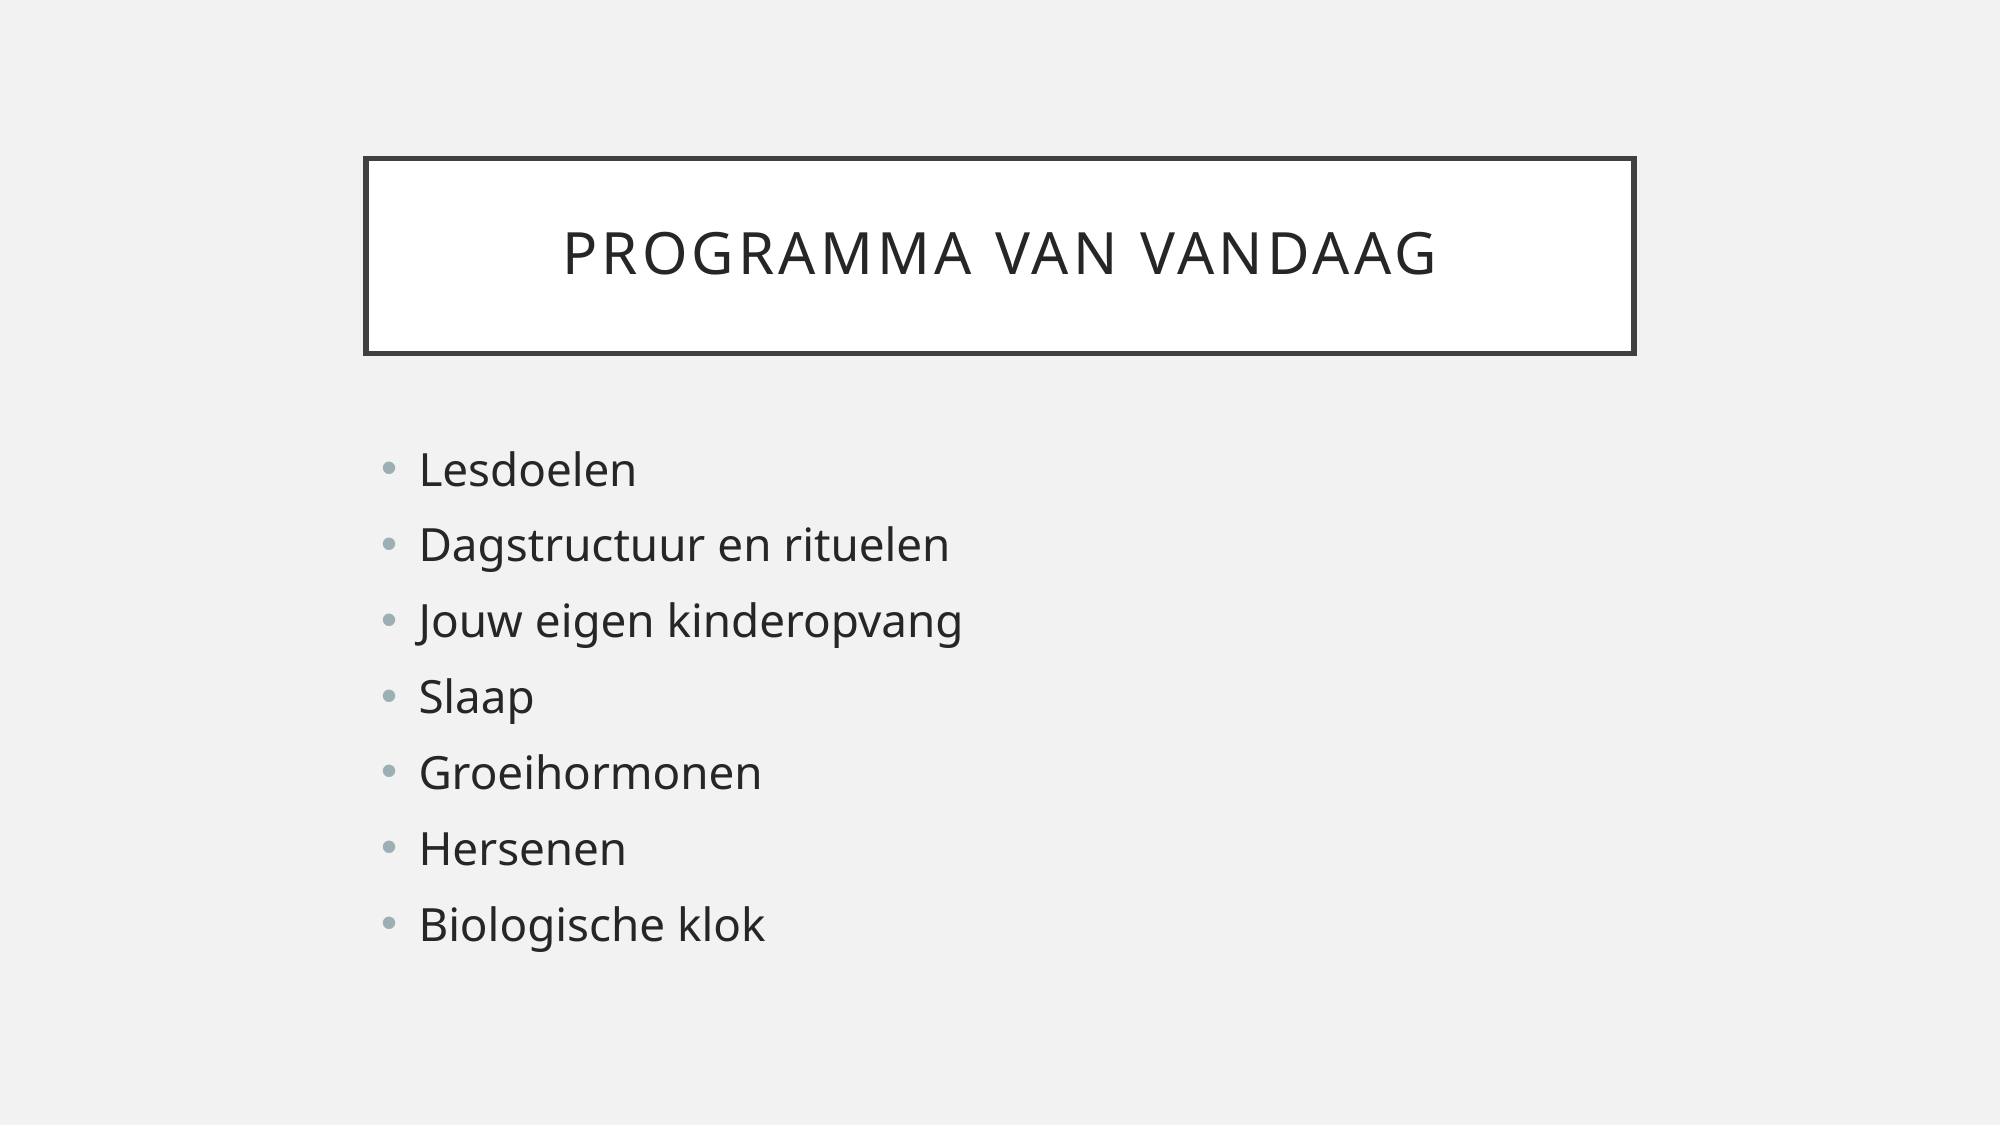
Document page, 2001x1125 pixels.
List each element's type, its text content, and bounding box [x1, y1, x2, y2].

list Lesdoelen Dagstructuur en rituelen Jouw eigen kinderopvang Slaap Groeihormonen Hersenen Biologische klok [366, 432, 1634, 1079]
title Programma van vandaag [363, 156, 1637, 356]
